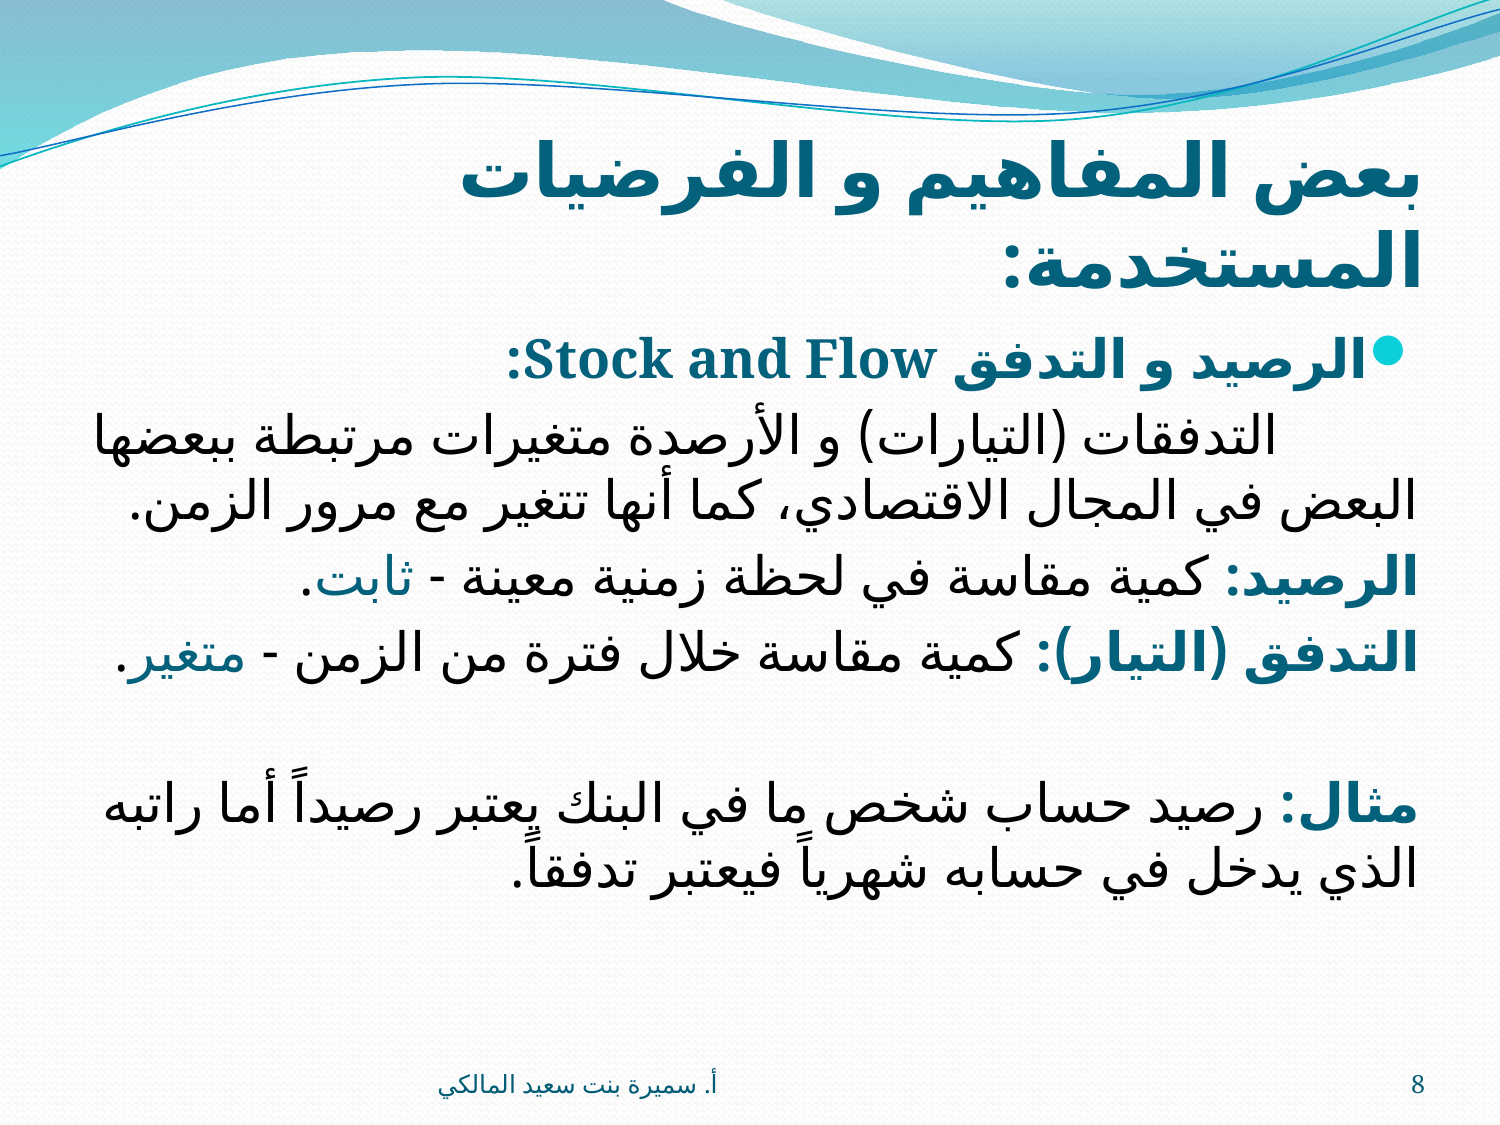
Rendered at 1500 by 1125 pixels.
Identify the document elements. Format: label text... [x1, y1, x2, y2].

footer أ. سميرة بنت سعيد المالكي [437, 1042, 988, 1103]
list الرصيد و التدفق Stock and Flow: التدفقات (التيارات) و الأرصدة متغيرات مرتبطة ببعضها البعض في المجال الاقتصادي، كما أنها تتغير مع مرور الزمن. الرصيد: كمية مقاسة في لحظة زمنية معينة - ثابت. التدفق (التيار): كمية مقاسة خلال فترة من الزمن - متغير. مثال: رصيد حساب شخص ما في البنك يعتبر رصيداً أما راتبه الذي يدخل في حسابه شهرياً فيعتبر تدفقاً. [51, 317, 1436, 1038]
title بعض المفاهيم و الفرضيات المستخدمة: [75, 115, 1425, 303]
slide_number 8 [1299, 1042, 1425, 1103]
